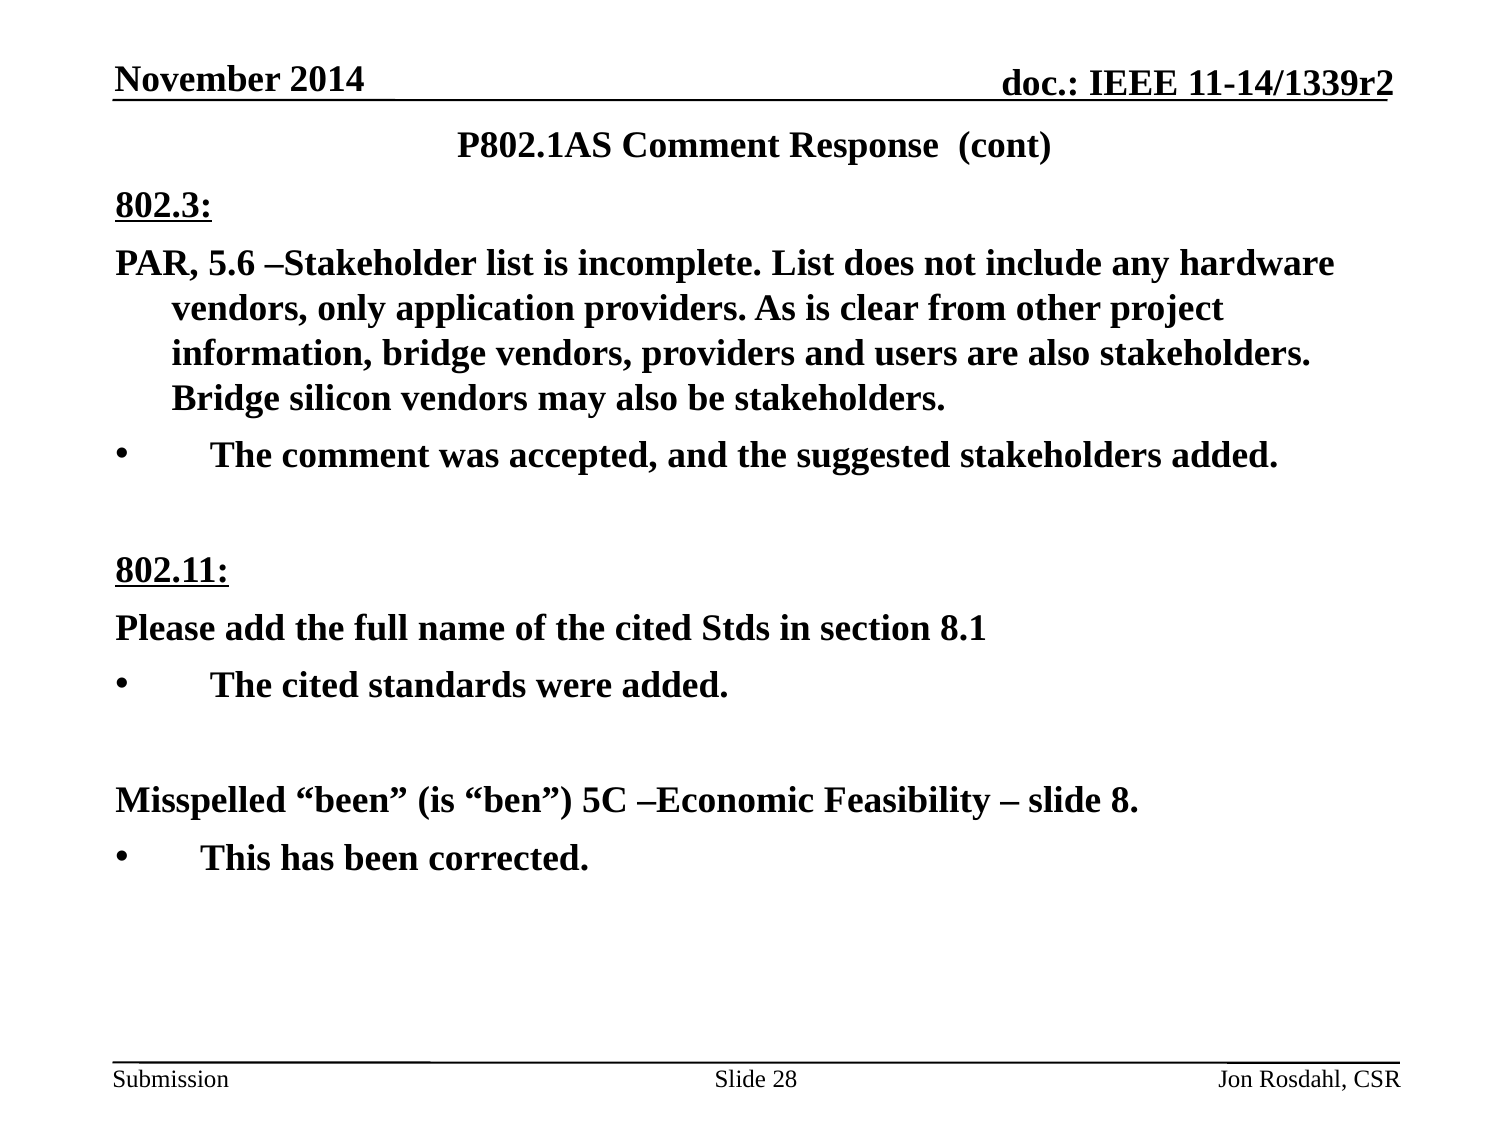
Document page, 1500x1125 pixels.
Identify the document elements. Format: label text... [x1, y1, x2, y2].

list 802.3: PAR, 5.6 –Stakeholder list is incomplete. List does not include any hardware vendors, only application providers. As is clear from other project information, bridge vendors, providers and users are also stakeholders. Bridge silicon vendors may also be stakeholders. The comment was accepted, and the suggested stakeholders added. 802.11: Please add the full name of the cited Stds in section 8.1 The cited standards were added. Misspelled “been” (is “ben”) 5C –Economic Feasibility – slide 8. This has been corrected. [100, 172, 1376, 1048]
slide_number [114, 54, 423, 100]
slide_number Slide 28 [712, 1061, 800, 1123]
title P802.1AS Comment Response (cont) [112, 112, 1388, 173]
footer Jon Rosdahl, CSR [878, 1061, 1402, 1093]
